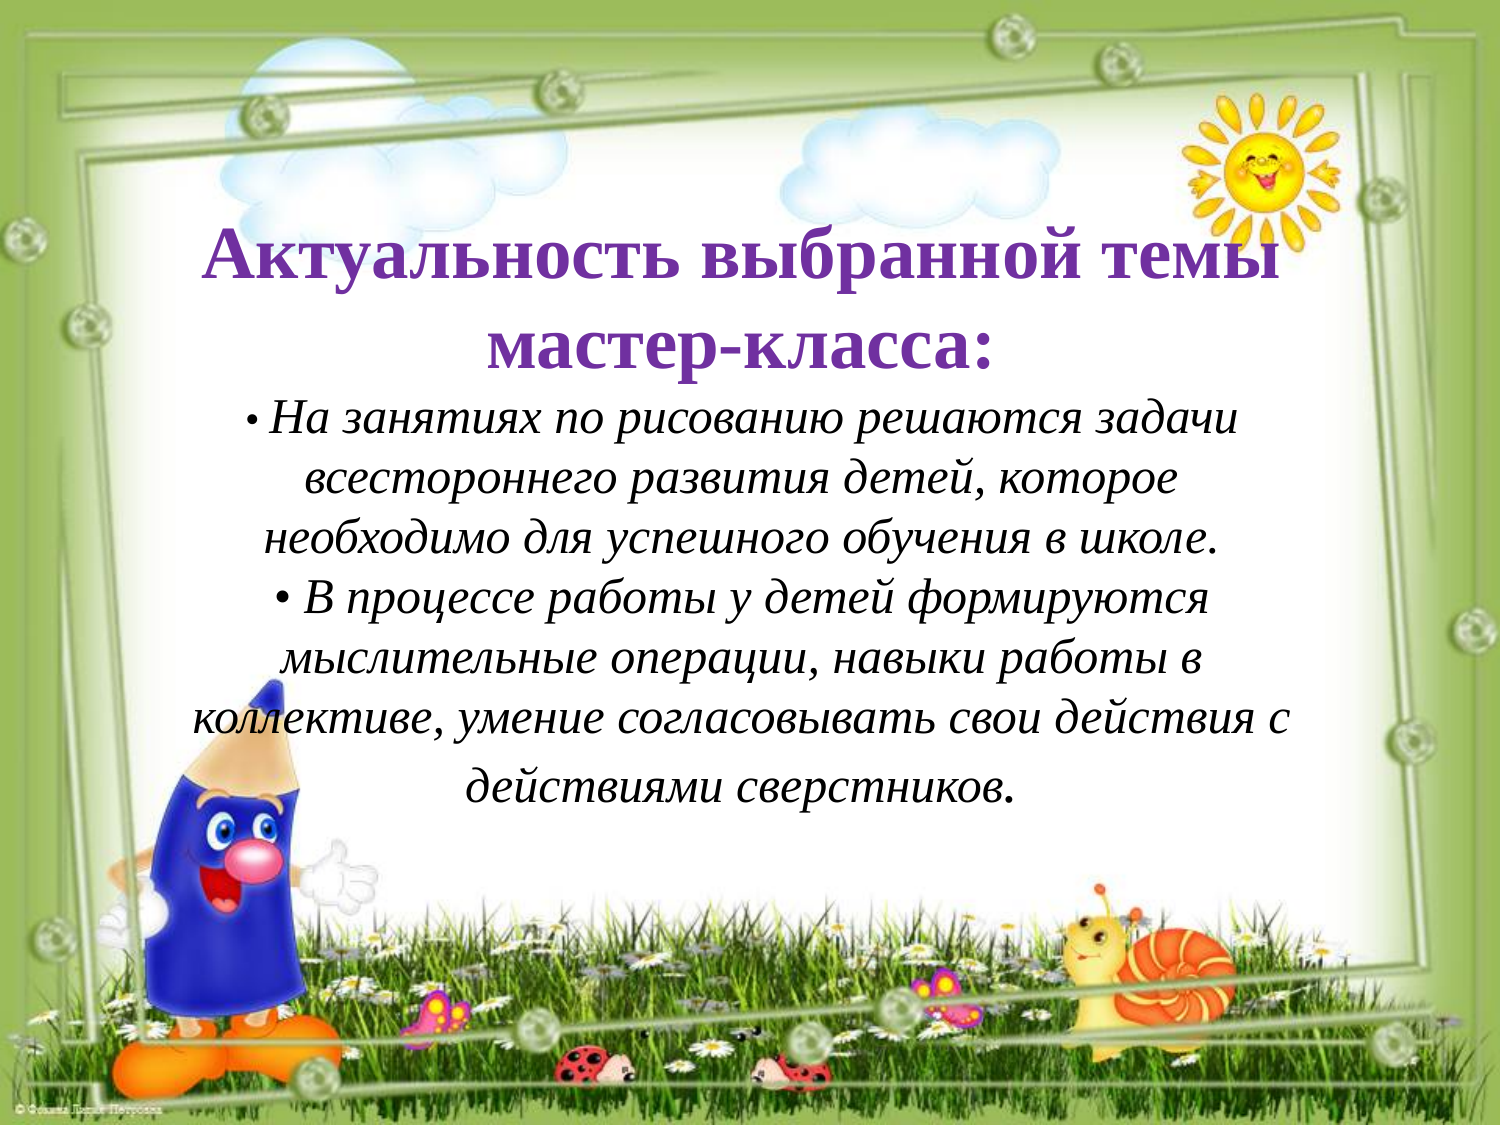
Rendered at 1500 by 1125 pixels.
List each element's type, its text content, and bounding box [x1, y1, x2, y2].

text_box Актуальность выбранной темы мастер-класса: • На занятиях по рисованию решаются задачи всестороннего развития детей, которое необходимо для успешного обучения в школе. • В процессе работы у детей формируются мыслительные операции, навыки работы в коллективе, умение согласовывать свои действия с действиями сверстников. [171, 196, 1313, 821]
picture [0, 0, 1500, 1125]
